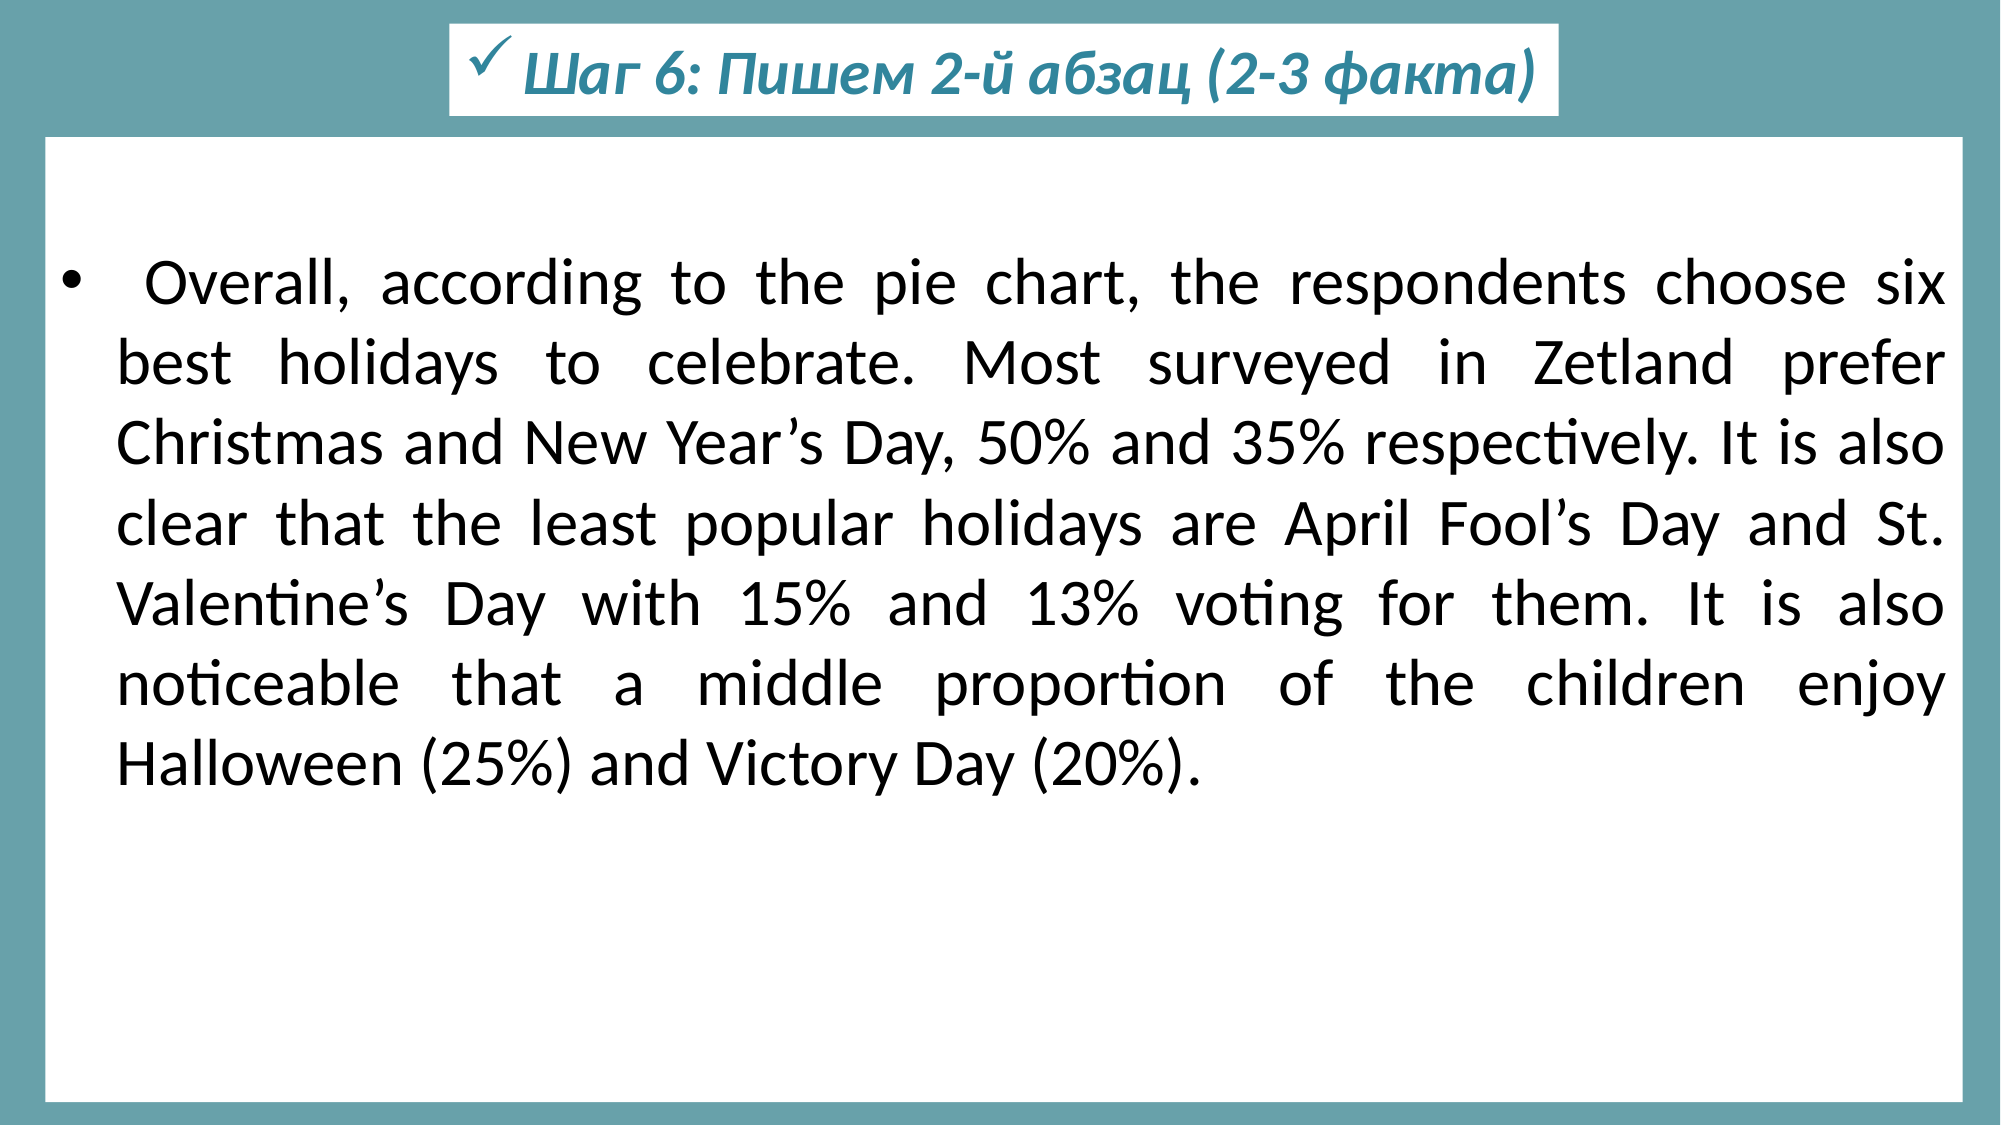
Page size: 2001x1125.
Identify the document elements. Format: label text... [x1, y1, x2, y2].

picture [0, 0, 2001, 1125]
list Шаг 6: Пишем 2-й абзац (2-3 факта) [449, 23, 1559, 116]
text_box Overall, according to the pie chart, the respondents choose six best holidays to celebrate. Most surveyed in Zetland prefer Christmas and New Year’s Day, 50% and 35% respectively. It is also clear that the least popular holidays are April Fool’s Day and St. Valentine’s Day with 15% and 13% voting for them. It is also noticeable that a middle proportion of the children enjoy Halloween (25%) and Victory Day (20%). [45, 137, 1963, 1103]
